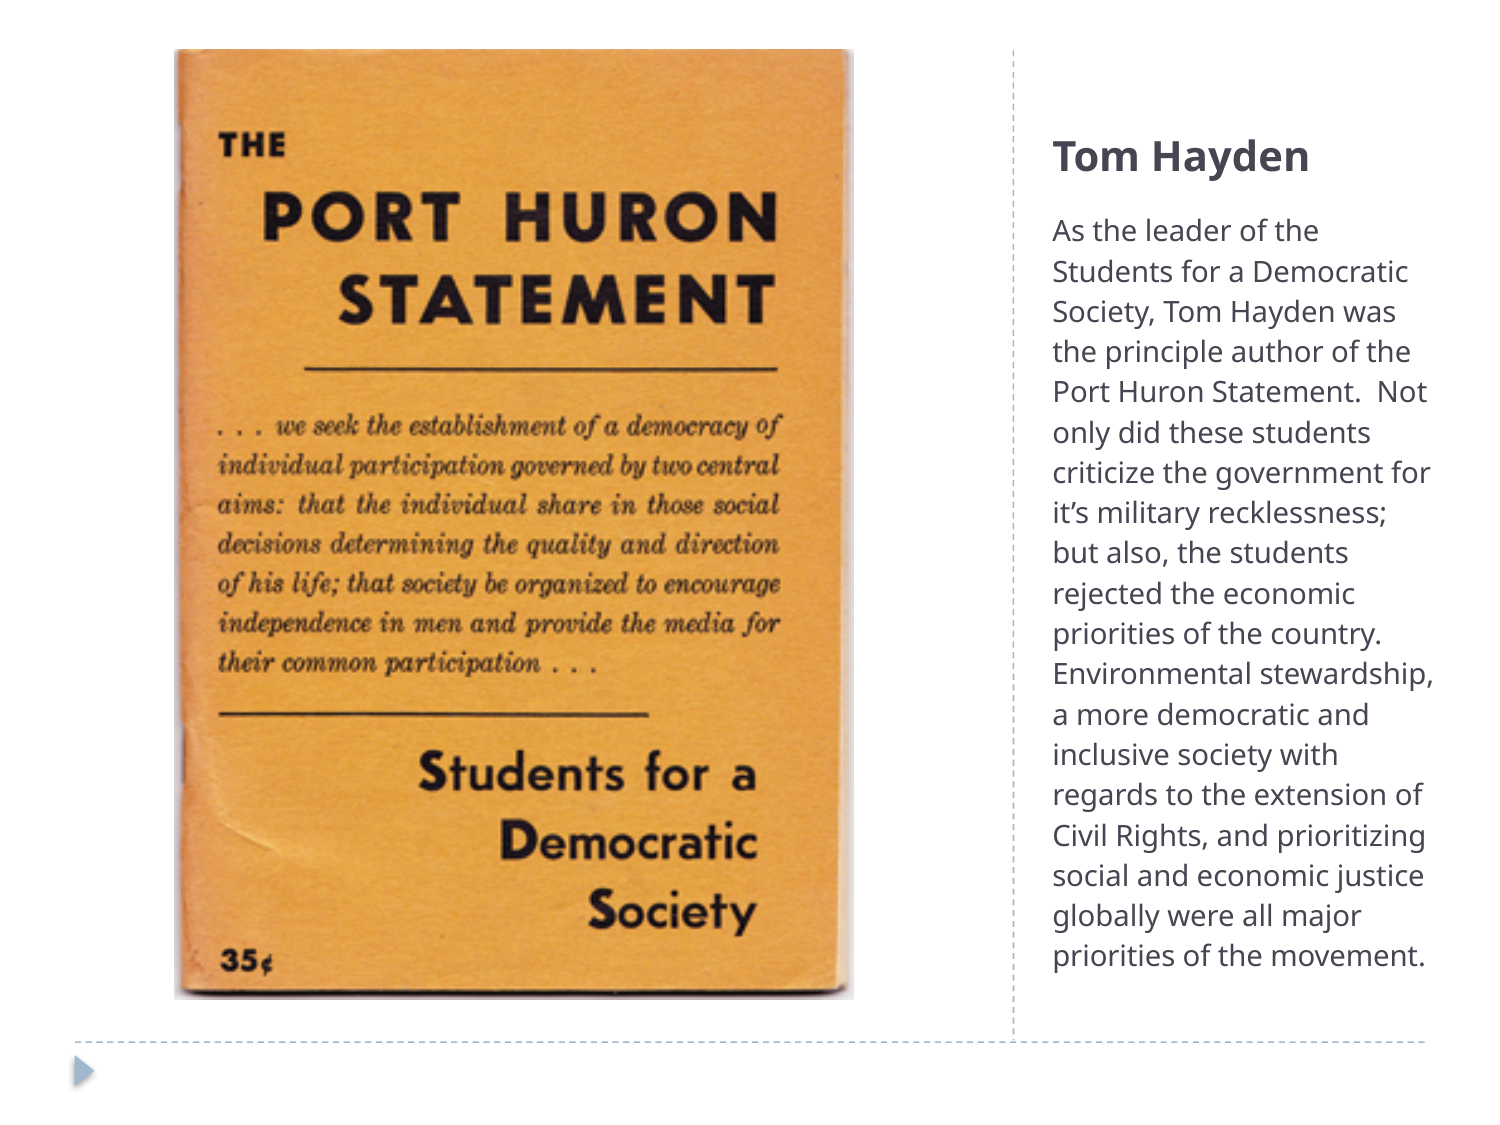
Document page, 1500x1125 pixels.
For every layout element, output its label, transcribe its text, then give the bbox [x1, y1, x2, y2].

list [174, 49, 854, 1001]
list As the leader of the Students for a Democratic Society, Tom Hayden was the principle author of the Port Huron Statement. Not only did these students criticize the government for it’s military recklessness; but also, the students rejected the economic priorities of the country. Environmental stewardship, a more democratic and inclusive society with regards to the extension of Civil Rights, and prioritizing social and economic justice globally were all major priorities of the movement. [1037, 200, 1450, 995]
title Tom Hayden [1037, 50, 1450, 188]
